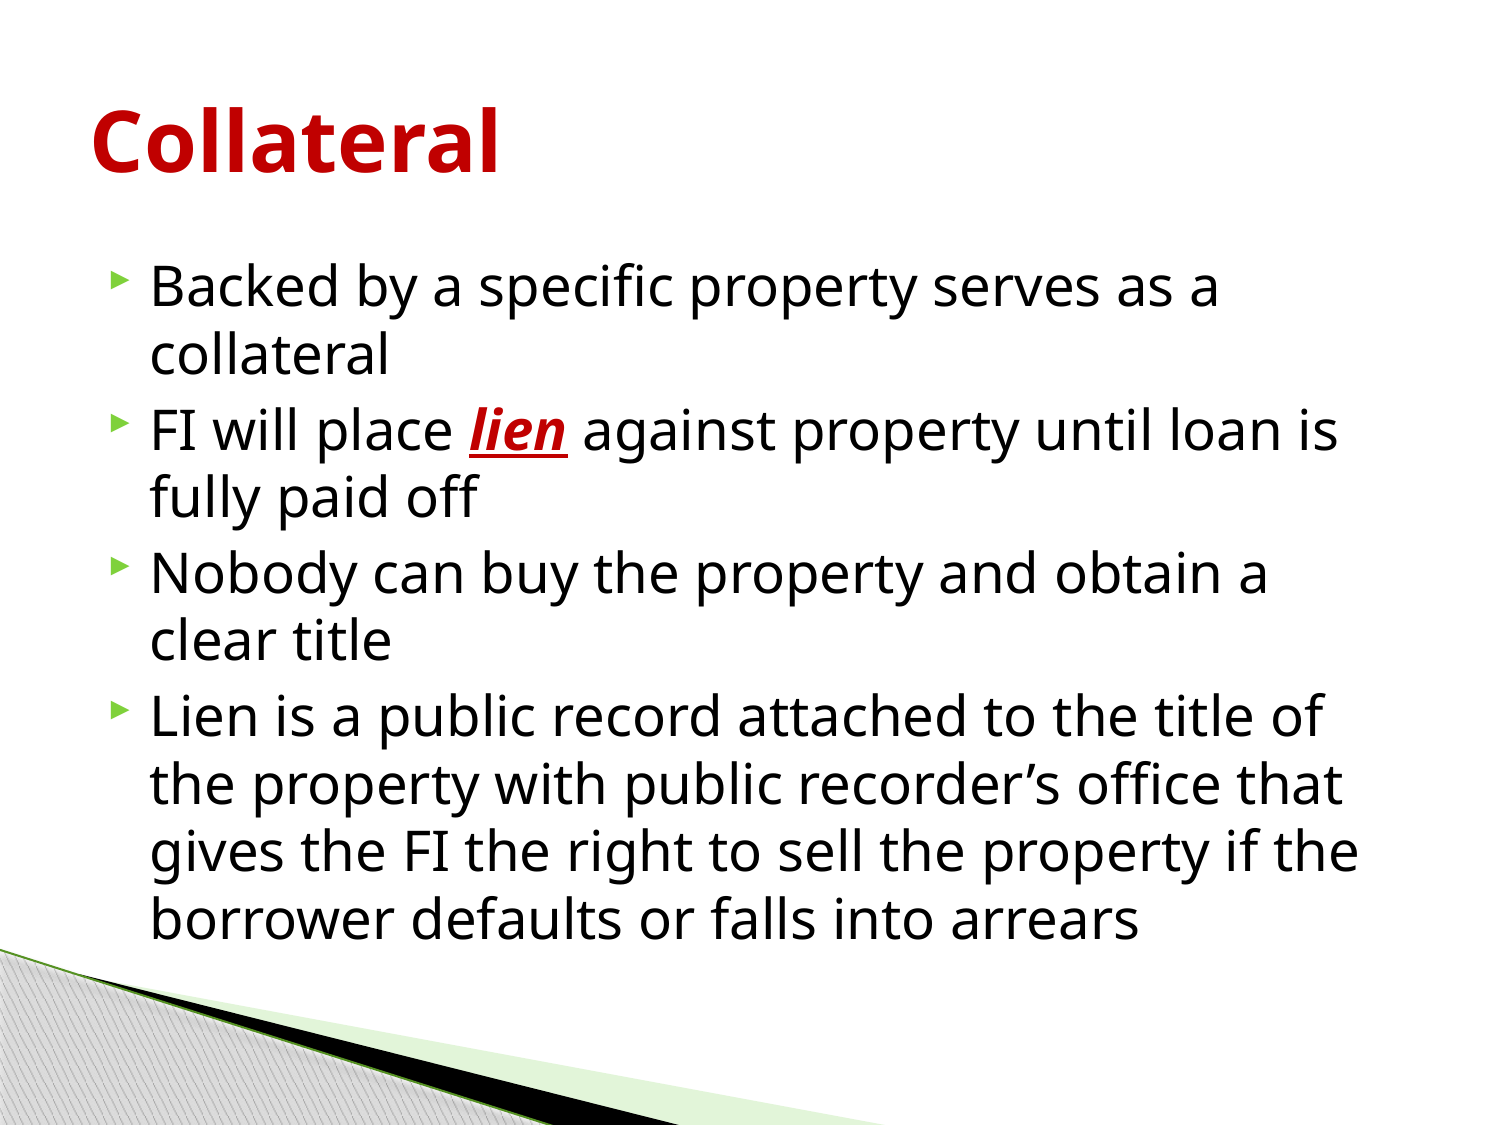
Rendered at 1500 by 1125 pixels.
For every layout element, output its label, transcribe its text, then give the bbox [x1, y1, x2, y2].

title Collateral [75, 45, 1425, 233]
list Backed by a specific property serves as a collateral FI will place lien against property until loan is fully paid off Nobody can buy the property and obtain a clear title Lien is a public record attached to the title of the property with public recorder’s office that gives the FI the right to sell the property if the borrower defaults or falls into arrears [75, 243, 1425, 986]
